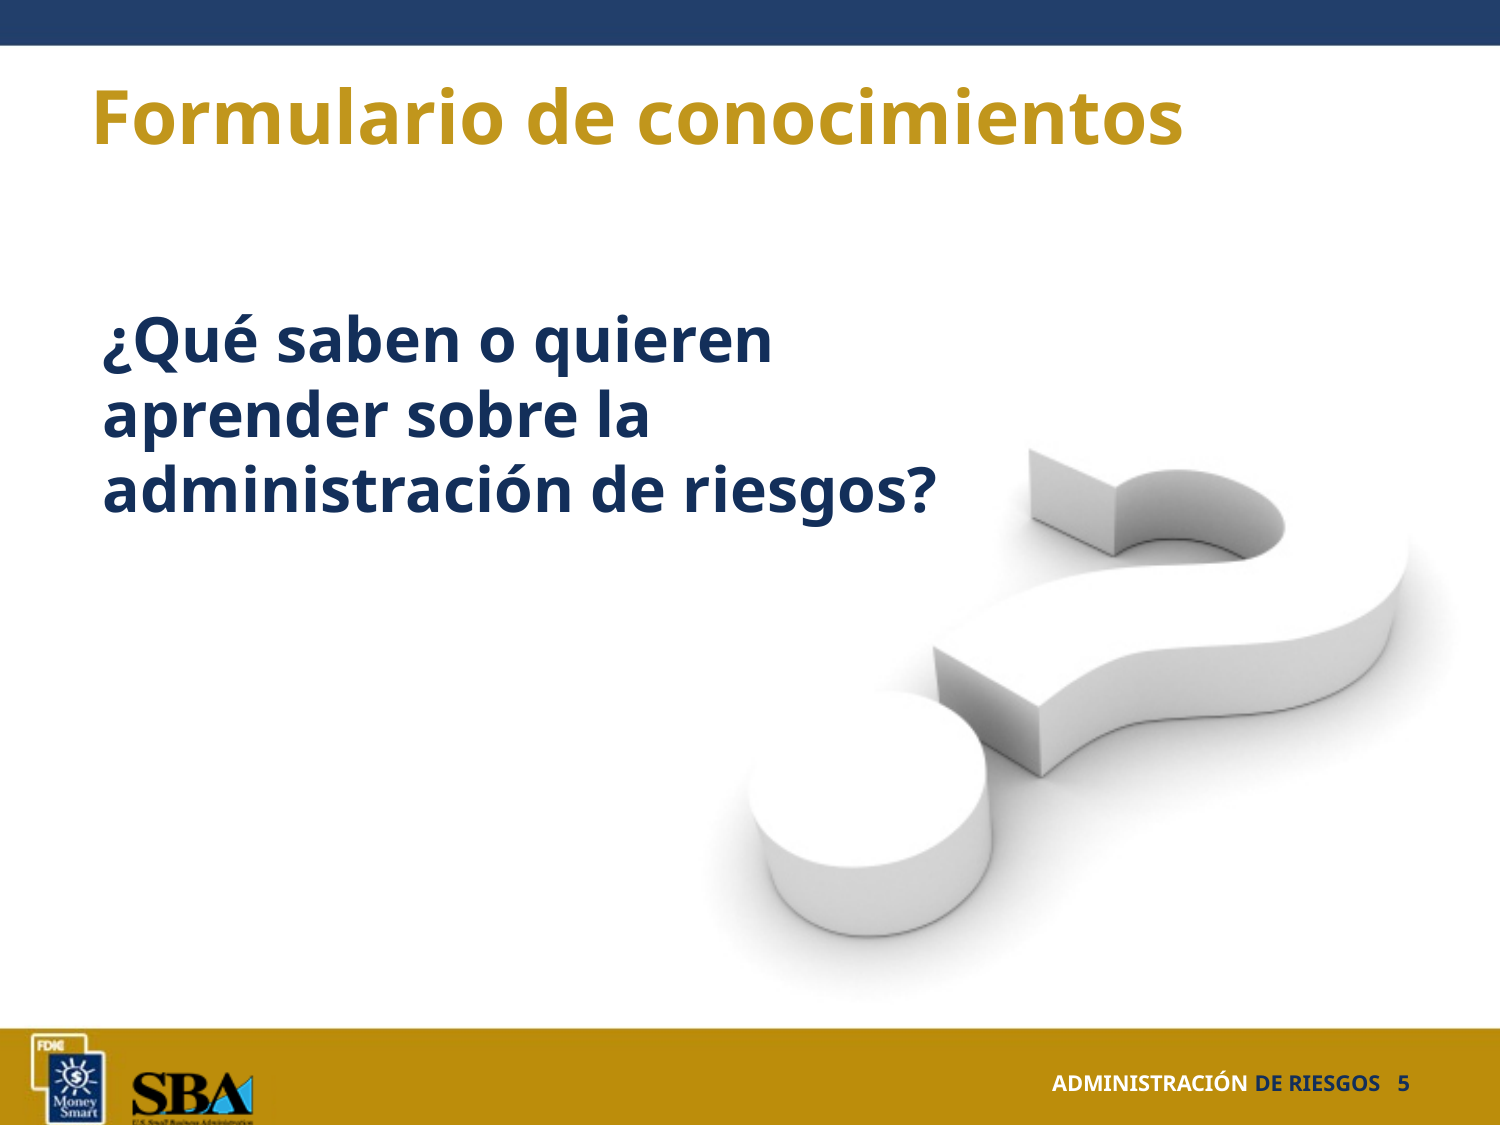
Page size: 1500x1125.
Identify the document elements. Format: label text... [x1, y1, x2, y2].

picture [0, 0, 1500, 1125]
list ¿Qué saben o quieren aprender sobre la administración de riesgos? [87, 212, 1051, 713]
title Formulario de conocimientos [74, 62, 1426, 163]
